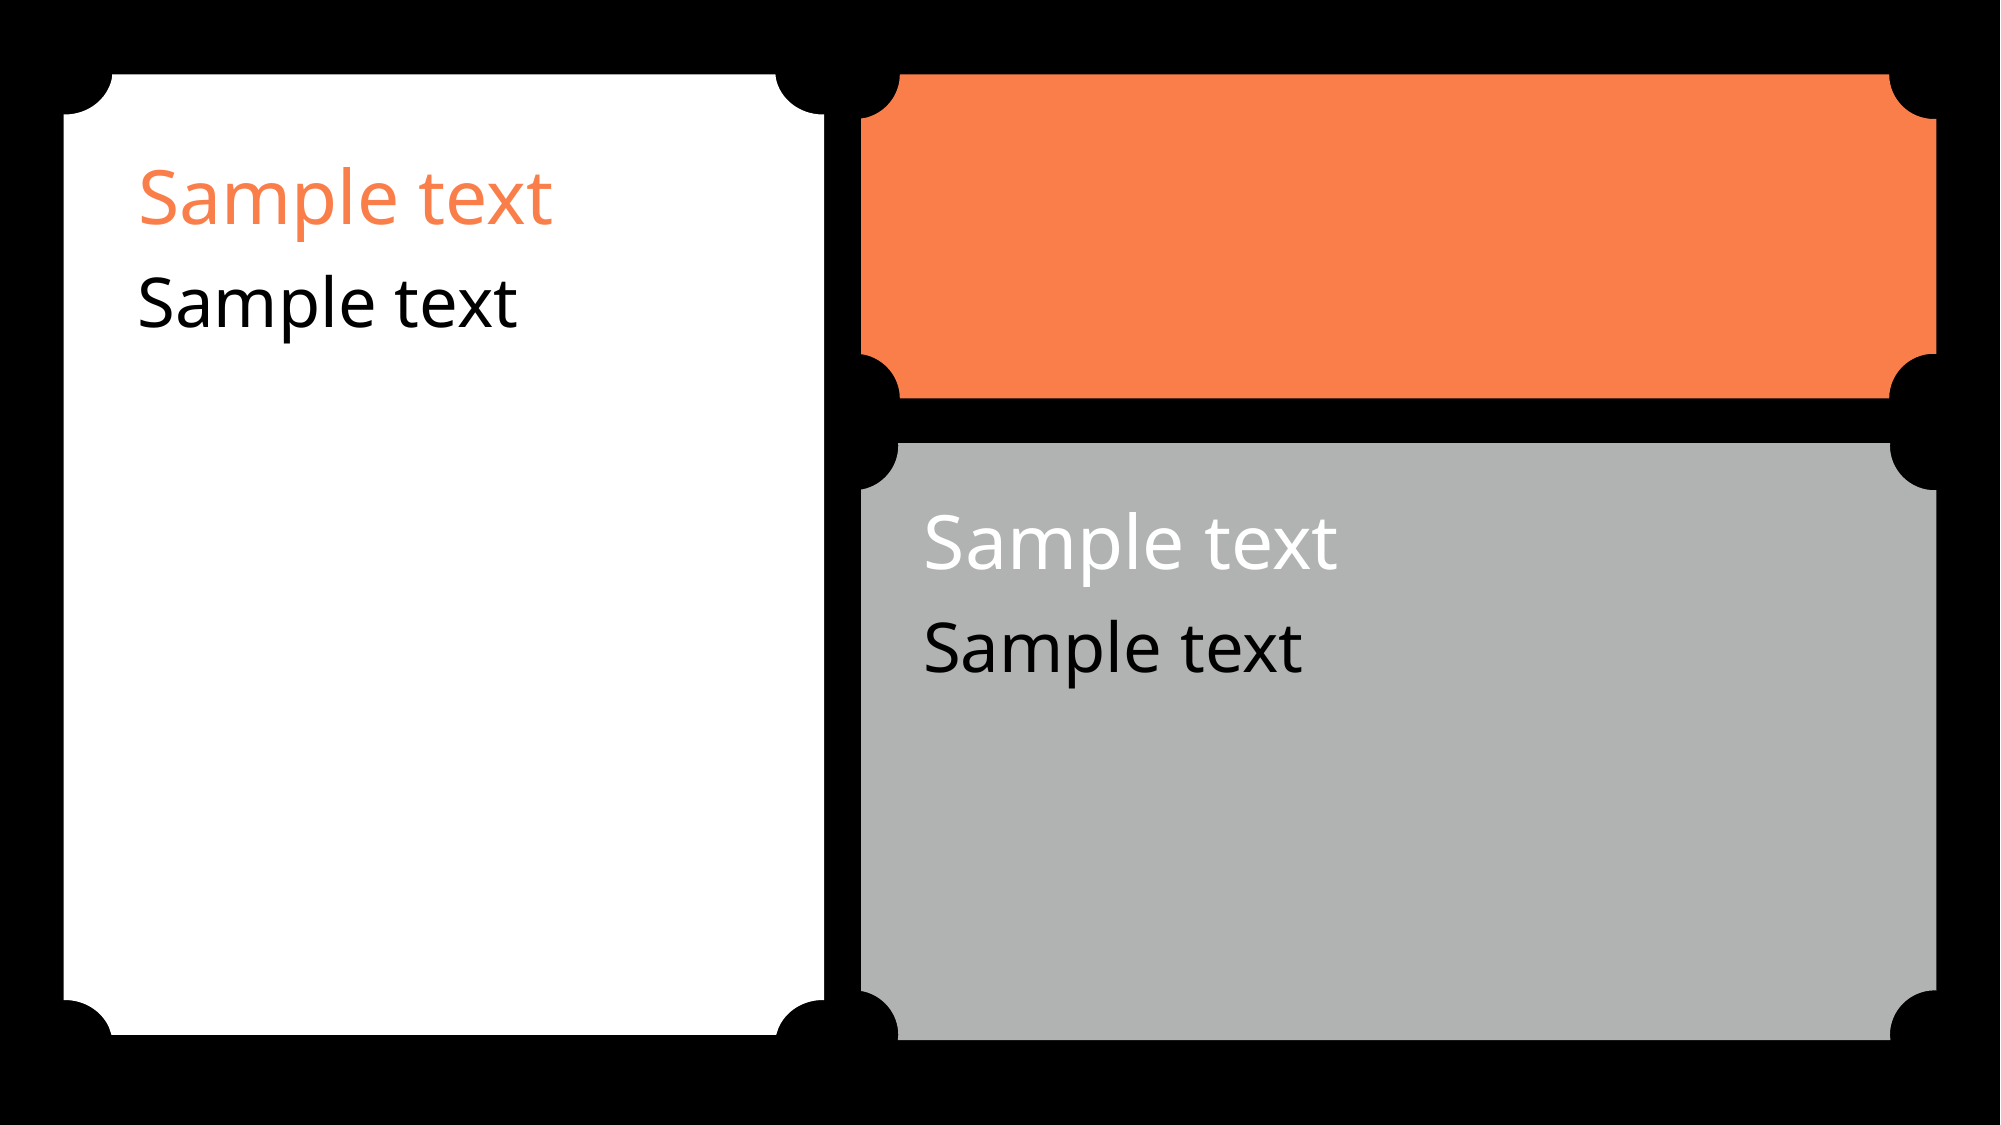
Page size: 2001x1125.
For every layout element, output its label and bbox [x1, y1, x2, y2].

text_box [859, 72, 1938, 401]
text_box [860, 442, 1937, 1041]
text_box [63, 73, 825, 1036]
